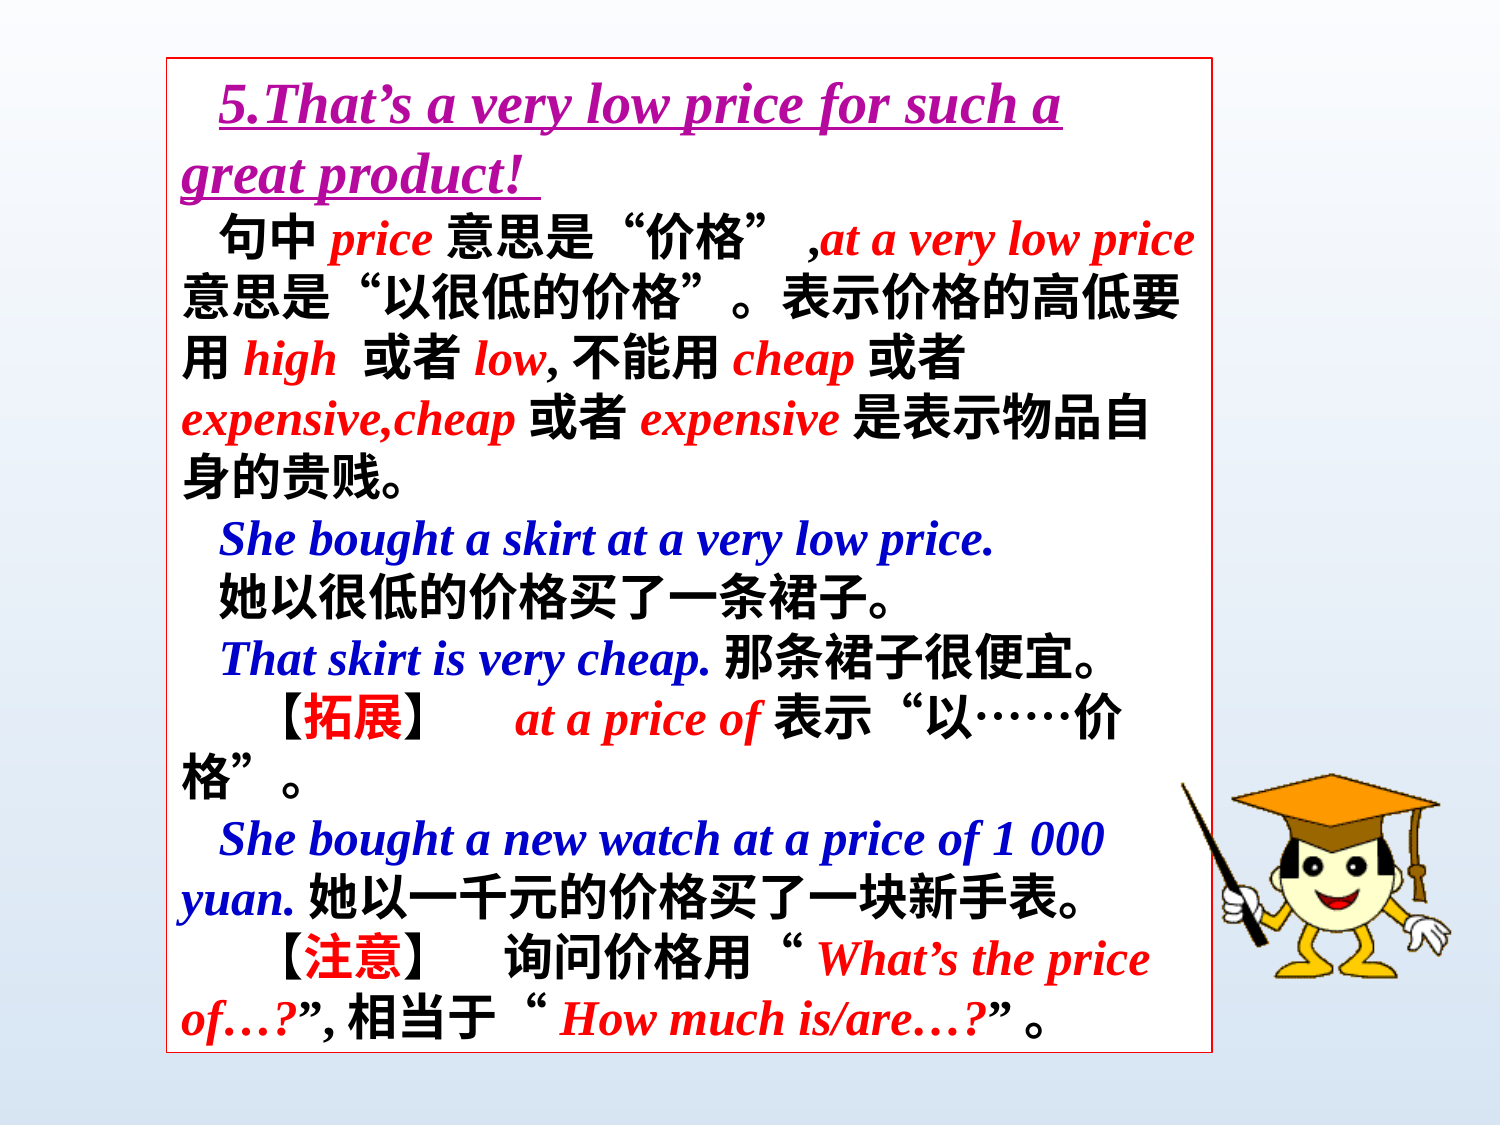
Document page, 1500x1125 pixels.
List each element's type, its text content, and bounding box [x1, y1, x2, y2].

text_box 5.That’s a very low price for such a great product! 句中price意思是“价格”,at a very low price意思是“以很低的价格”。表示价格的高低要用high 或者low,不能用cheap或者expensive,cheap或者expensive是表示物品自身的贵贱。 She bought a skirt at a very low price. 她以很低的价格买了一条裙子。 That skirt is very cheap.那条裙子很便宜。 【拓展】 at a price of表示“以……价格”。 She bought a new watch at a price of 1 000 yuan.她以一千元的价格买了一块新手表。 【注意】 询问价格用“What’s the price of…?”,相当于“How much is/are…?”。 [166, 57, 1213, 1053]
picture [1161, 758, 1475, 994]
